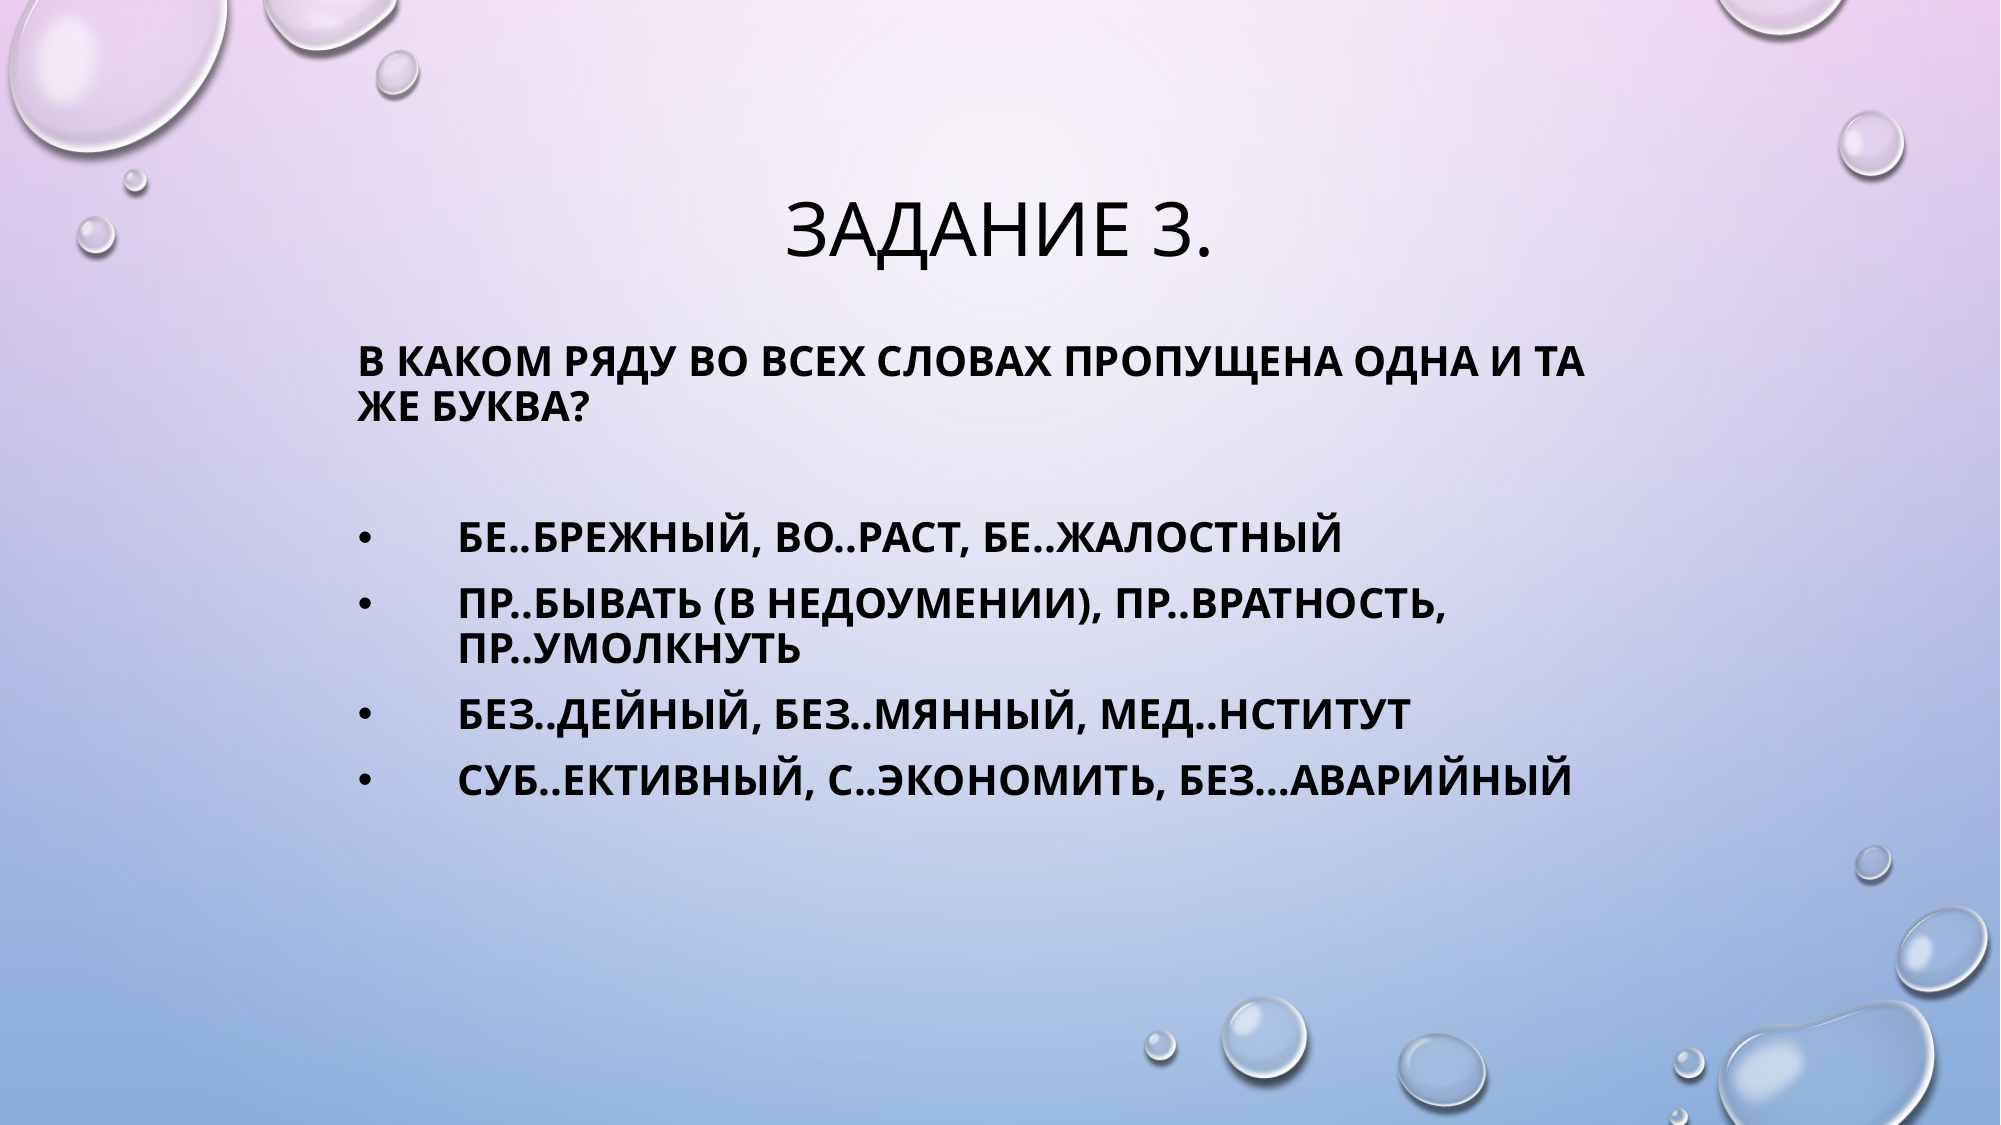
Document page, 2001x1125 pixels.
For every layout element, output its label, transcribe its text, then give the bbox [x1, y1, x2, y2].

list В каком ряду во всех словах пропущена одна и та же буква? бе..брежный, во..раст, бе..жалостный пр..бывать (в недоумении), пр..вратность, пр..умолкнуть без..дейный, без..мянный, мед..нститут суб..ективный, с..экономить, без…аварийный [342, 332, 1656, 988]
title Задание 3. [149, 101, 1851, 364]
picture [0, 0, 2000, 1125]
